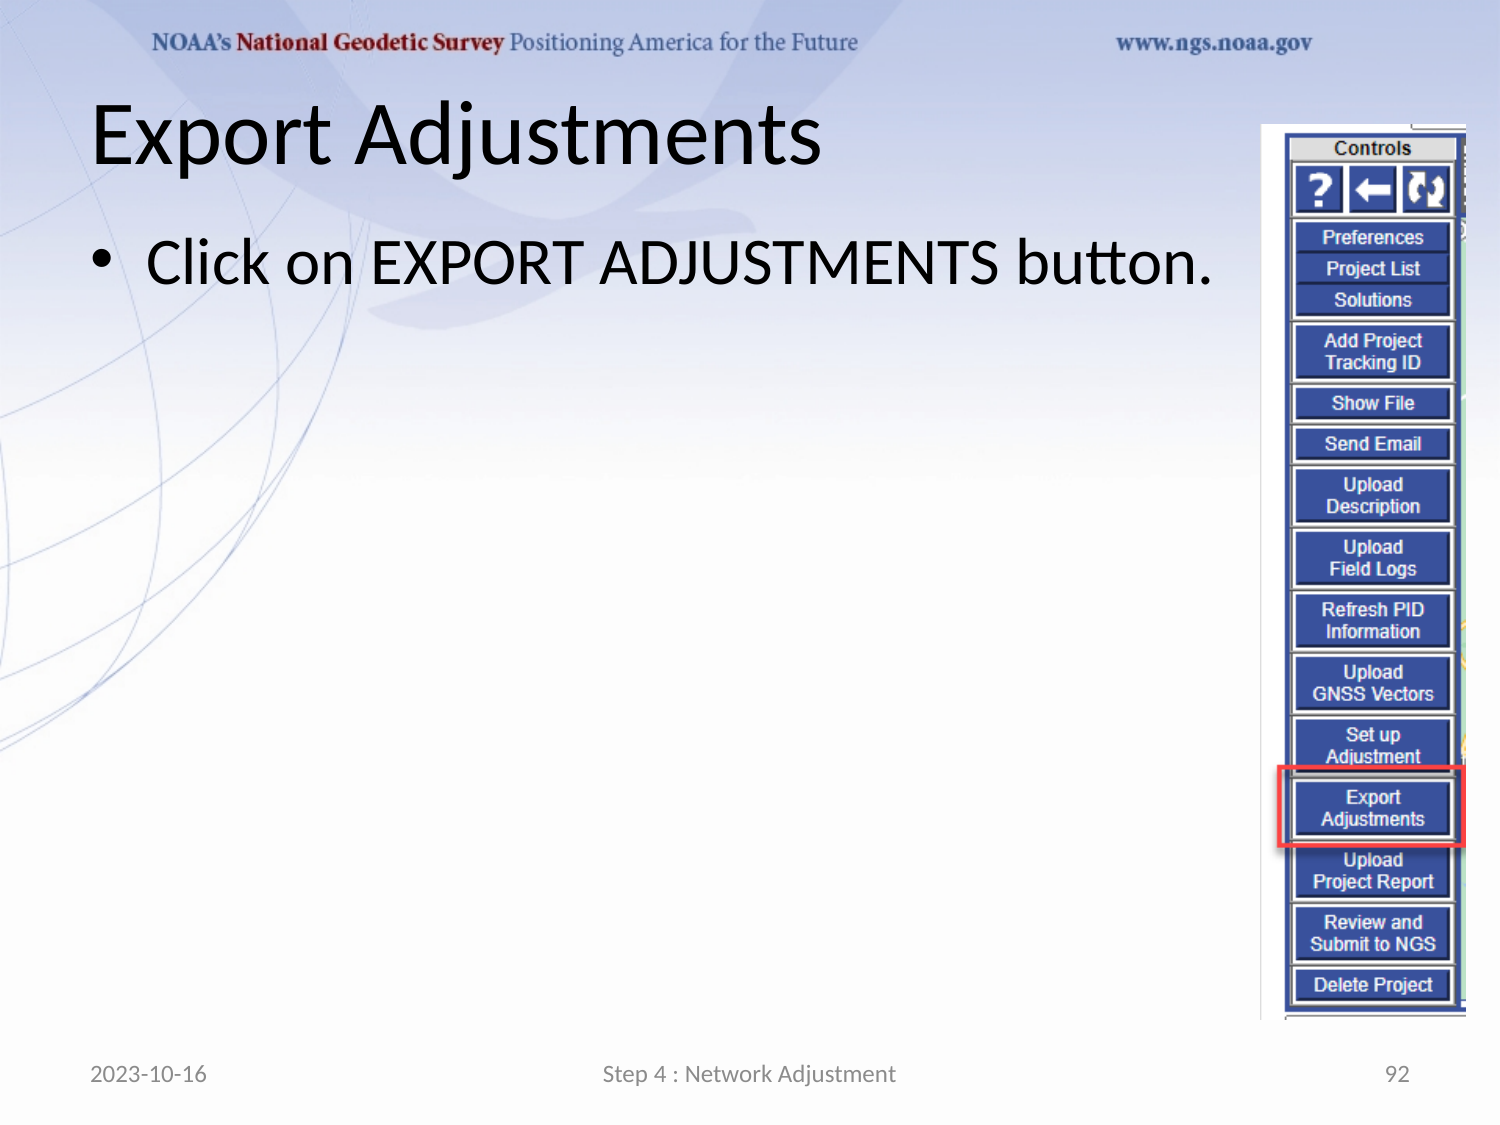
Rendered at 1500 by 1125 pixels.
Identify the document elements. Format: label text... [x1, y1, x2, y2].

title Export Adjustments [74, 74, 1426, 181]
picture [0, 0, 1500, 1125]
footer Step 4 : Network Adjustment [512, 1042, 988, 1103]
slide_number 92 [1074, 1042, 1425, 1103]
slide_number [75, 1042, 425, 1103]
list Click on EXPORT ADJUSTMENTS button. [74, 209, 1255, 1021]
